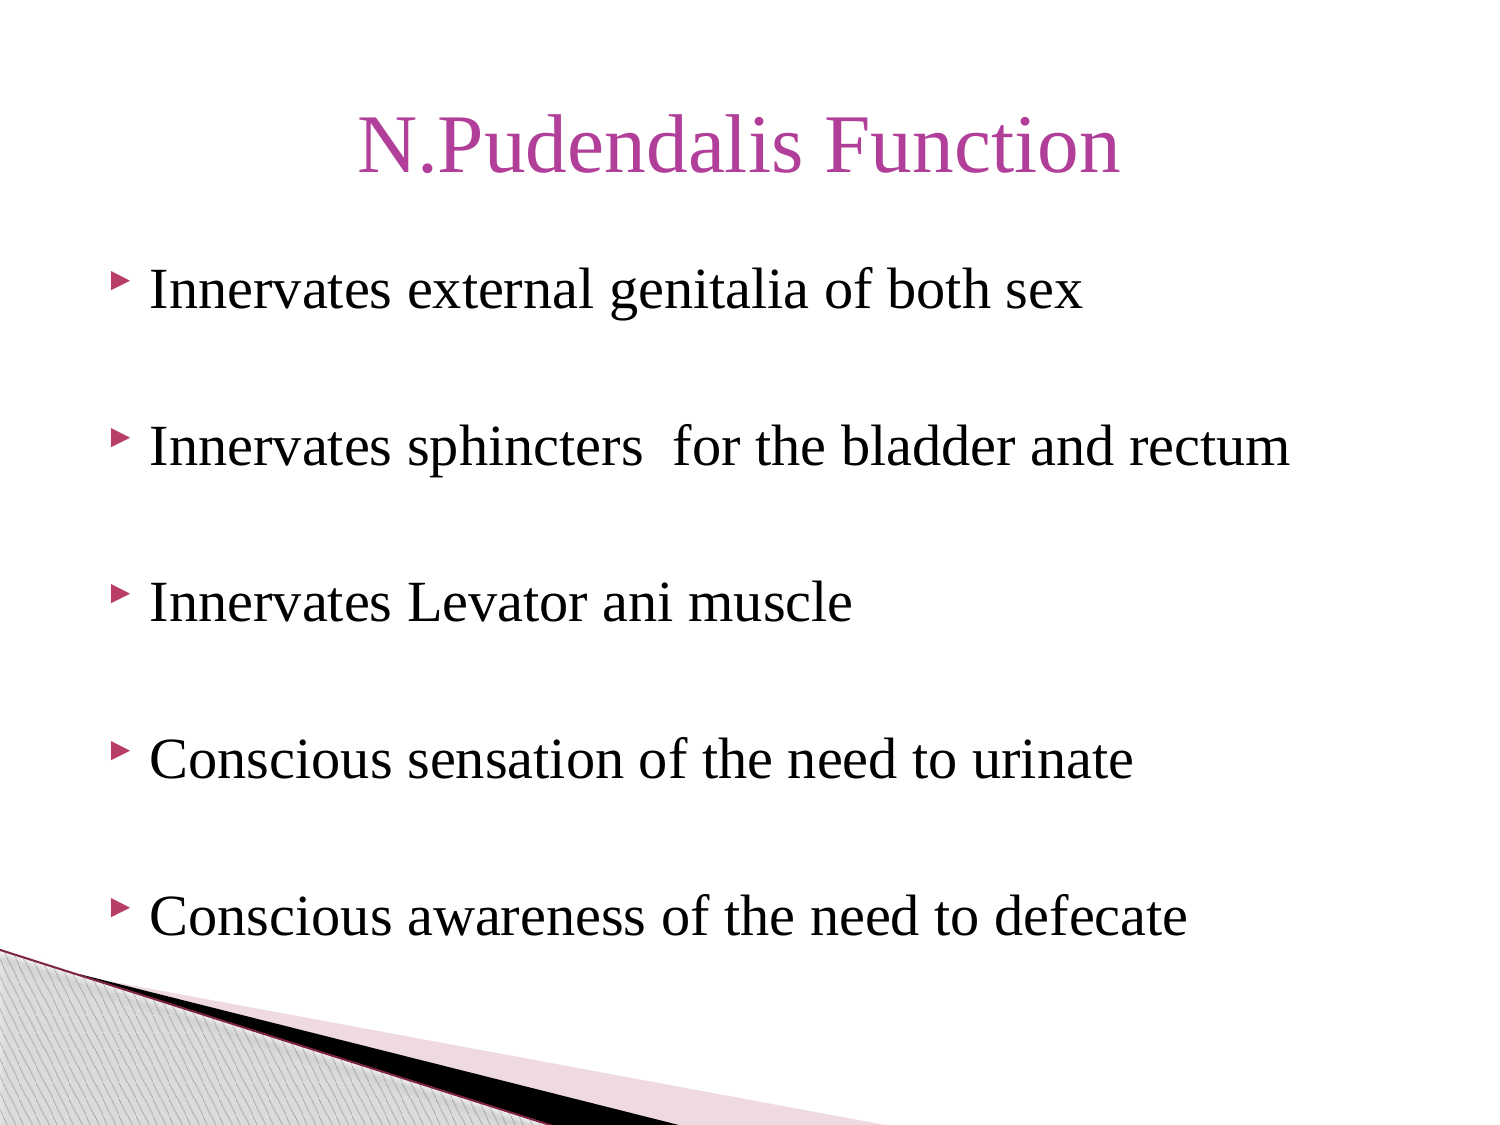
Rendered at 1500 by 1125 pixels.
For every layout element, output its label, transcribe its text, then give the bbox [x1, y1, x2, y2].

list Innervates external genitalia of both sex Innervates sphincters for the bladder and rectum Innervates Levator ani muscle Conscious sensation of the need to urinate Conscious awareness of the need to defecate [75, 243, 1425, 986]
title N.Pudendalis Function [75, 45, 1425, 233]
